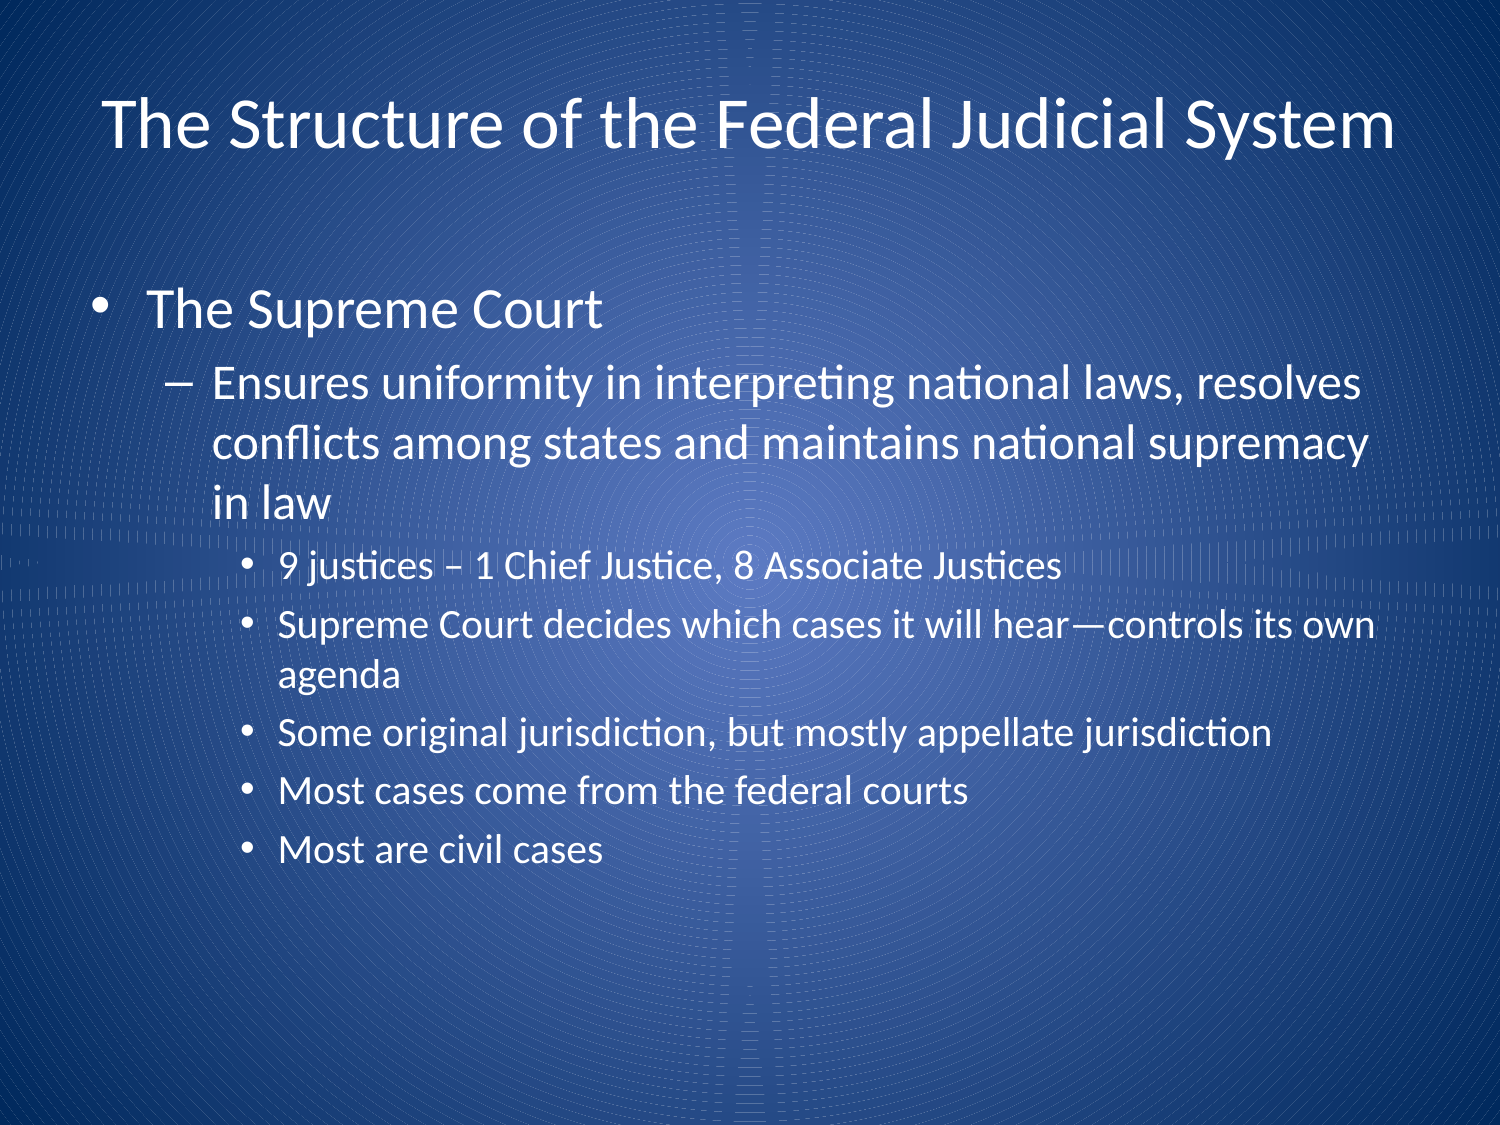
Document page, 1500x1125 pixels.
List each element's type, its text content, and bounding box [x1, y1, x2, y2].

list The Supreme Court Ensures uniformity in interpreting national laws, resolves conflicts among states and maintains national supremacy in law 9 justices – 1 Chief Justice, 8 Associate Justices Supreme Court decides which cases it will hear—controls its own agenda Some original jurisdiction, but mostly appellate jurisdiction Most cases come from the federal courts Most are civil cases [75, 262, 1425, 1005]
title The Structure of the Federal Judicial System [75, 24, 1425, 213]
